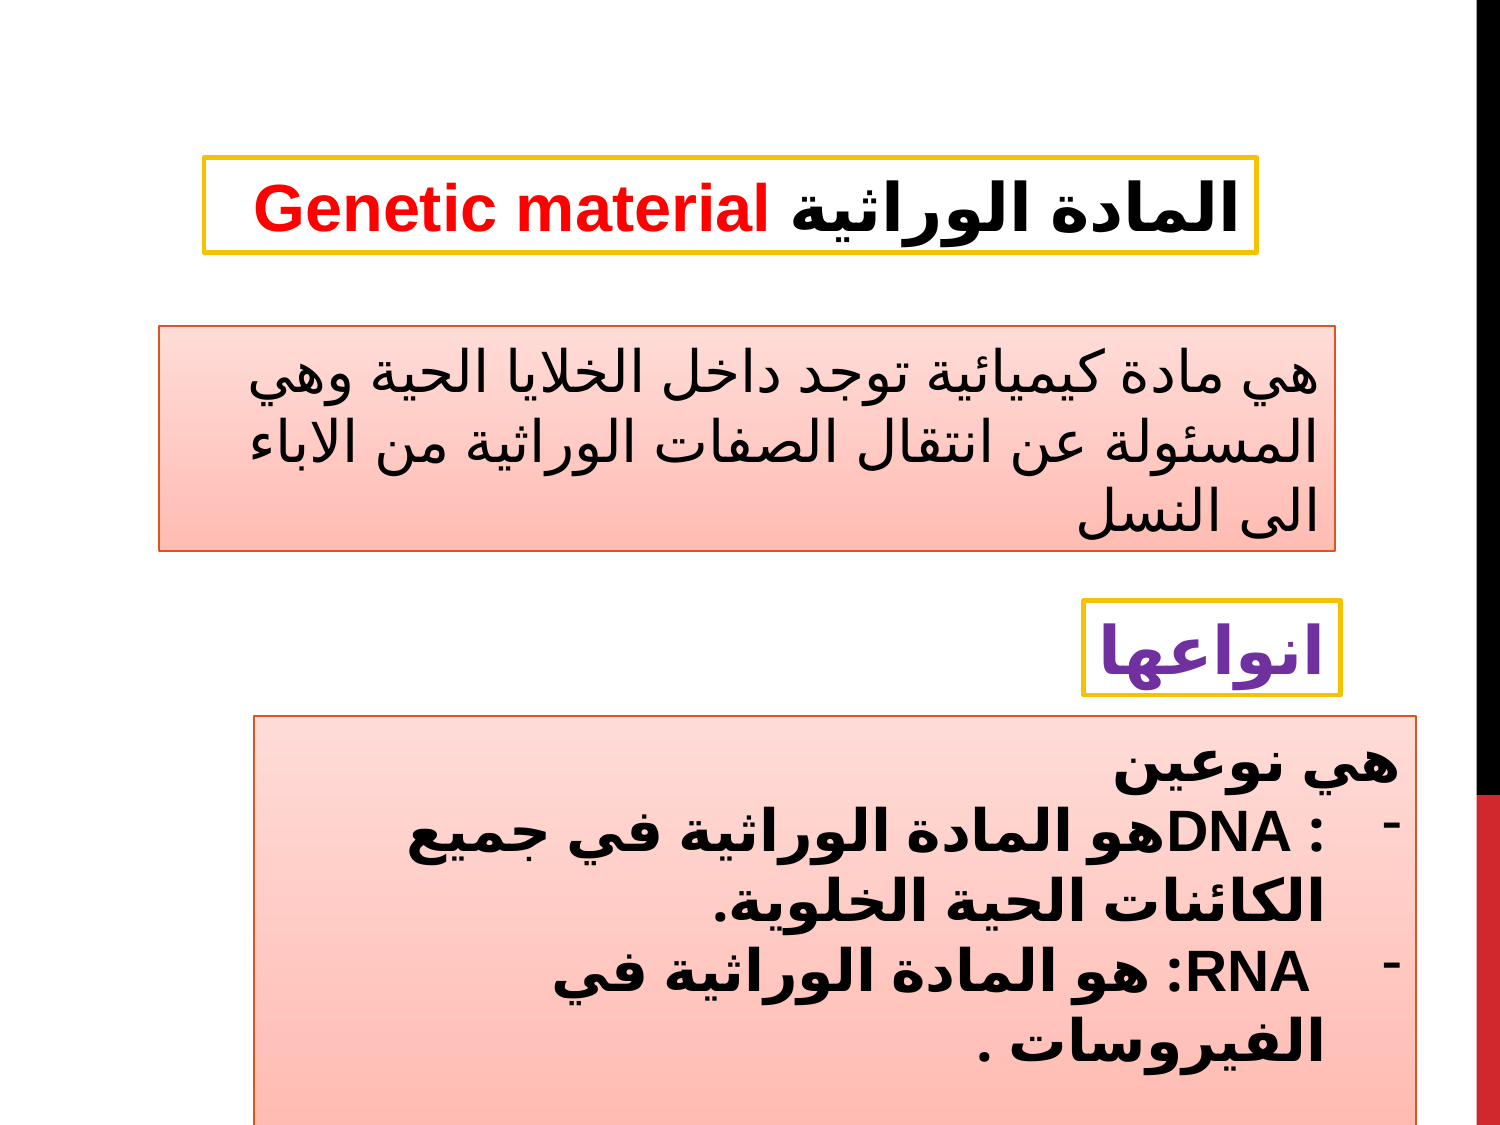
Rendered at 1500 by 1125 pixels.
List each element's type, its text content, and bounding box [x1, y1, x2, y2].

text_box هي مادة كيميائية توجد داخل الخلايا الحية وهي المسئولة عن انتقال الصفات الوراثية من الاباء الى النسل [158, 325, 1336, 552]
text_box انواعها [1081, 598, 1343, 697]
text_box هي نوعين : DNAهو المادة الوراثية في جميع الكائنات الحية الخلوية. RNA: هو المادة الوراثية في الفيروسات . [253, 715, 1417, 1125]
text_box المادة الوراثية Genetic material [202, 155, 1259, 255]
